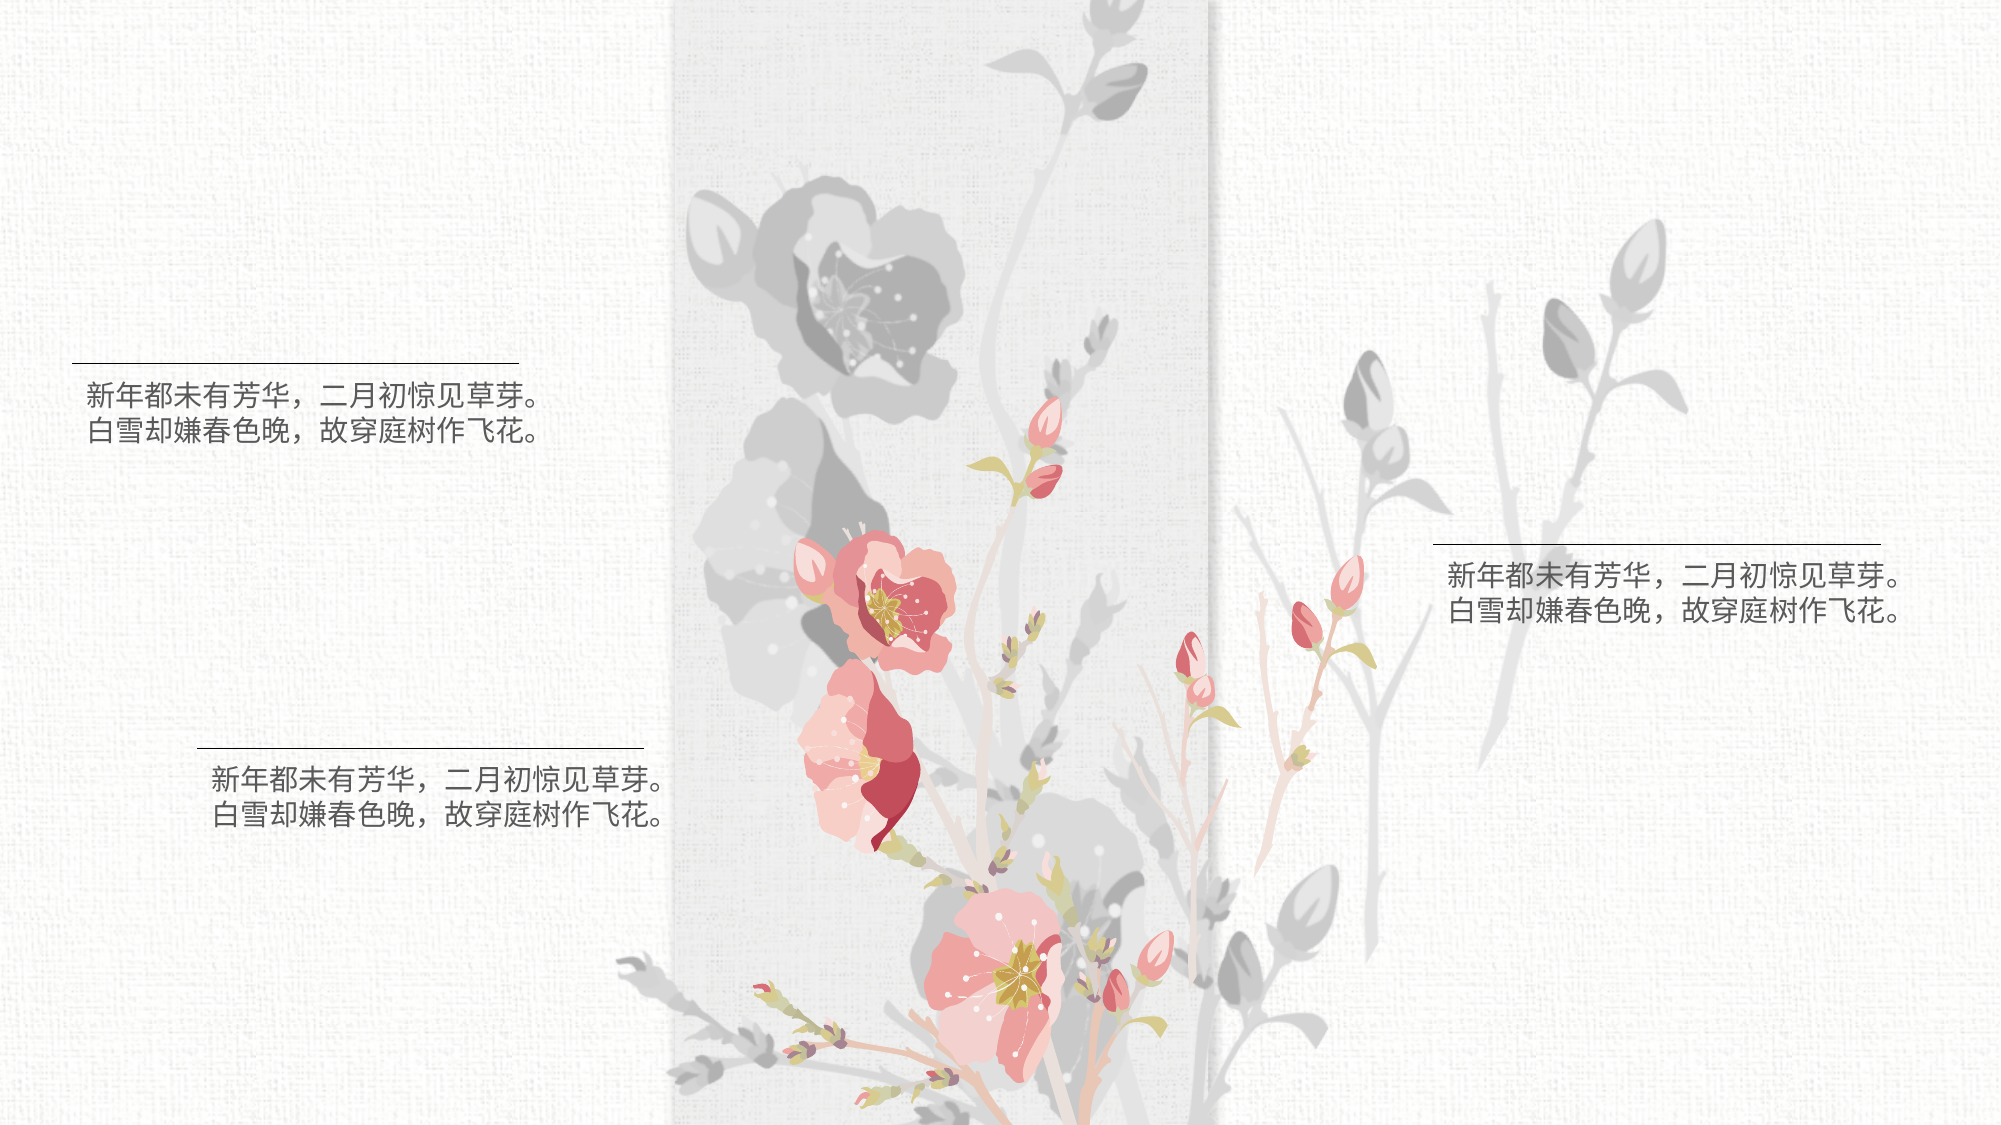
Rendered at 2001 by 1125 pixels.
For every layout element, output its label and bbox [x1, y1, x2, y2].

text_box [69, 283, 571, 456]
picture [545, 0, 1515, 1125]
text_box [194, 668, 696, 841]
text_box [1430, 464, 1933, 637]
